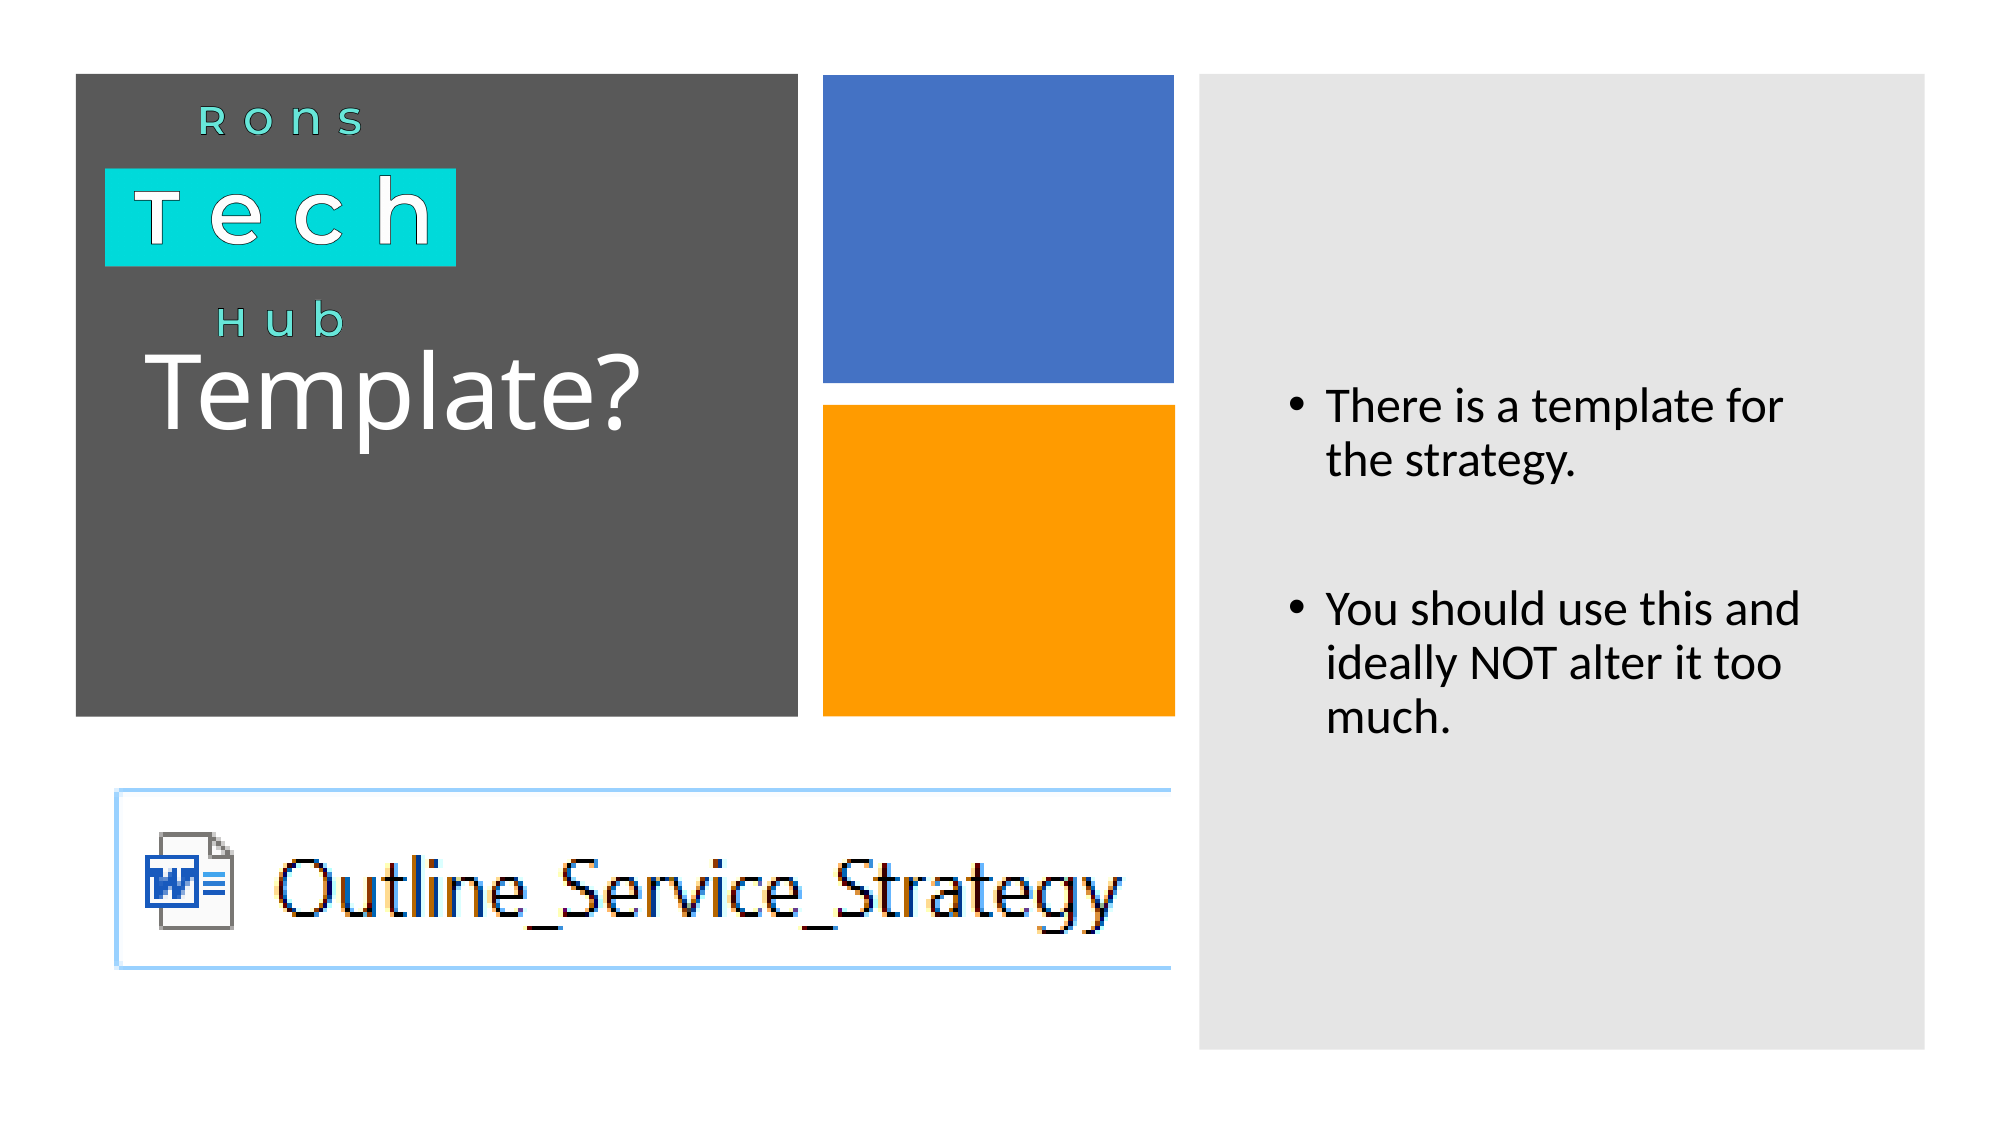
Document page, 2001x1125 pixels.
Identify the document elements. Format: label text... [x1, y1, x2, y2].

picture [105, 38, 456, 396]
list There is a template for the strategy. You should use this and ideally NOT alter it too much. [1273, 147, 1850, 976]
text_box [822, 74, 1175, 384]
text_box [75, 73, 799, 718]
picture [75, 753, 1171, 1037]
text_box [1198, 73, 1926, 1051]
text_box [822, 404, 1176, 717]
title Template? [129, 128, 745, 663]
